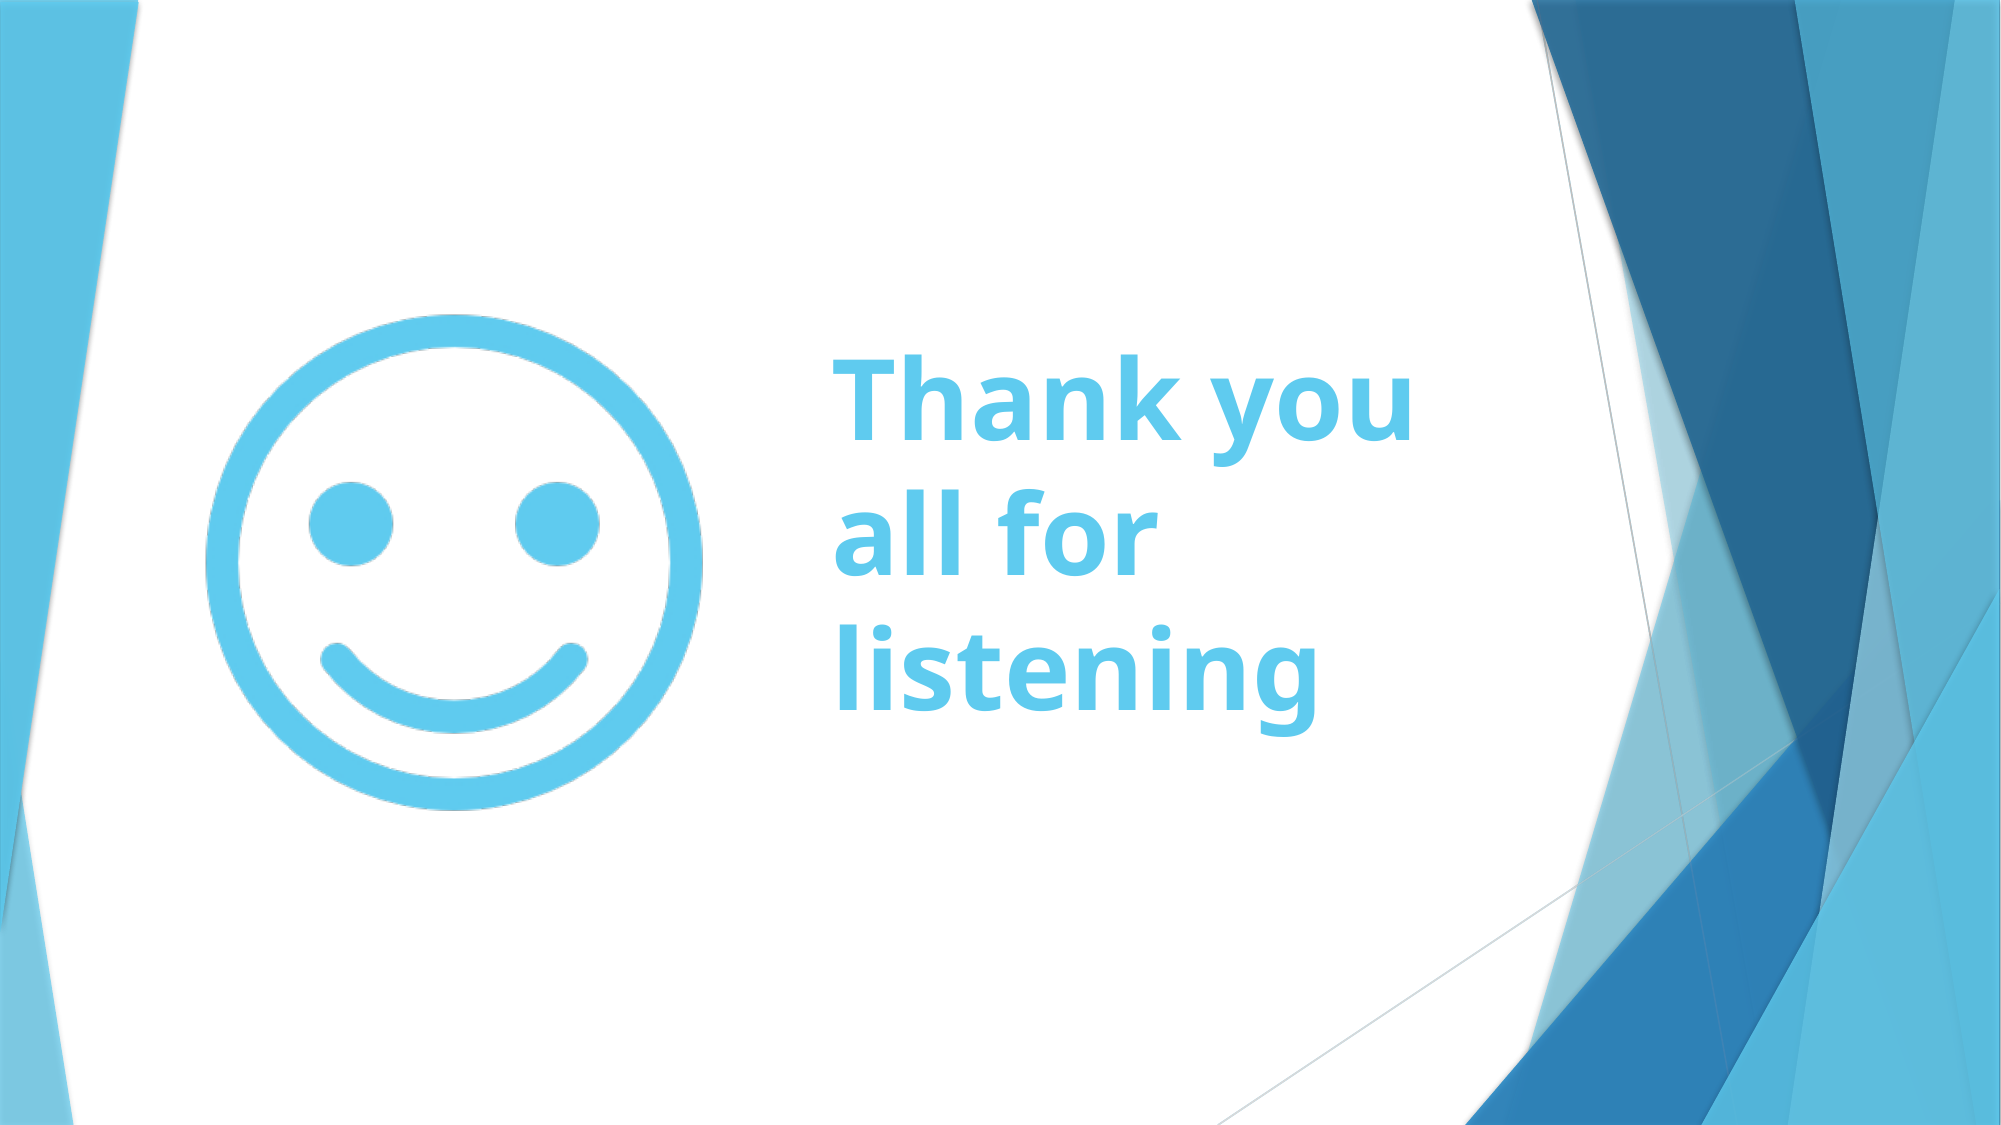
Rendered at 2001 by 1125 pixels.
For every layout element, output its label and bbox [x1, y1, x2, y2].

picture [145, 253, 764, 873]
text_box [0, 0, 2000, 1125]
